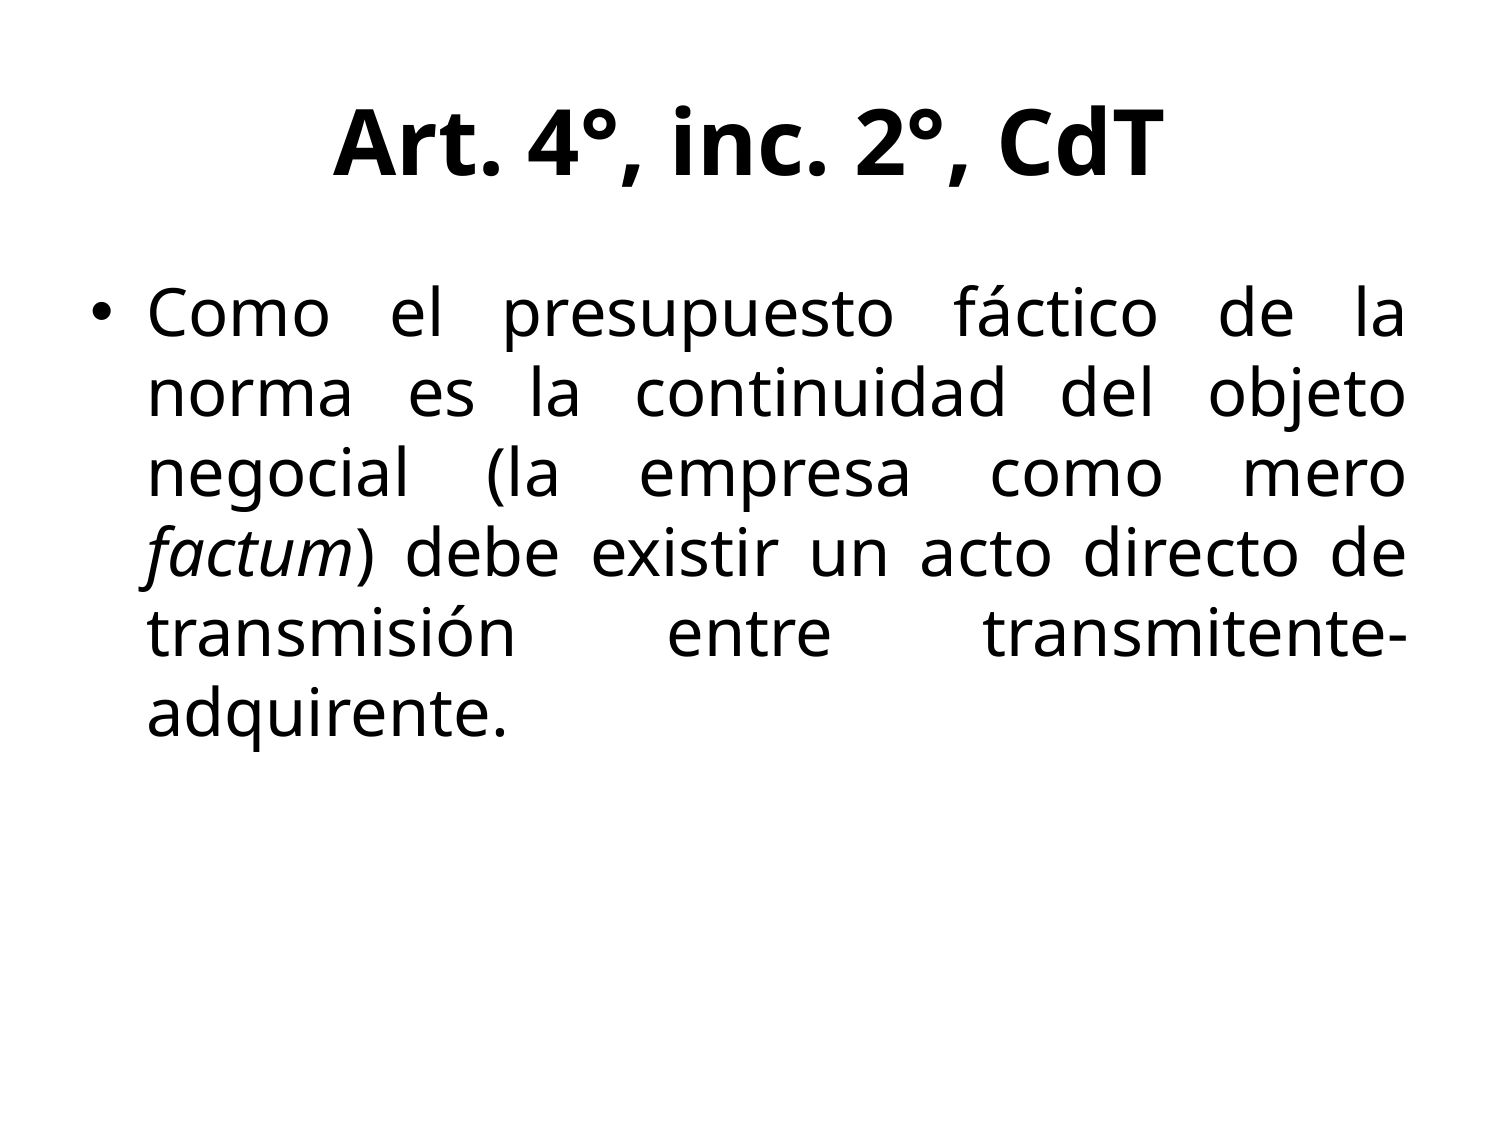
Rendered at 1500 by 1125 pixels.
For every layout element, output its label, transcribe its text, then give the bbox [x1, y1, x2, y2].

title Art. 4°, inc. 2°, CdT [74, 44, 1426, 233]
list Como el presupuesto fáctico de la norma es la continuidad del objeto negocial (la empresa como mero factum) debe existir un acto directo de transmisión entre transmitente-adquirente. [74, 262, 1426, 1006]
